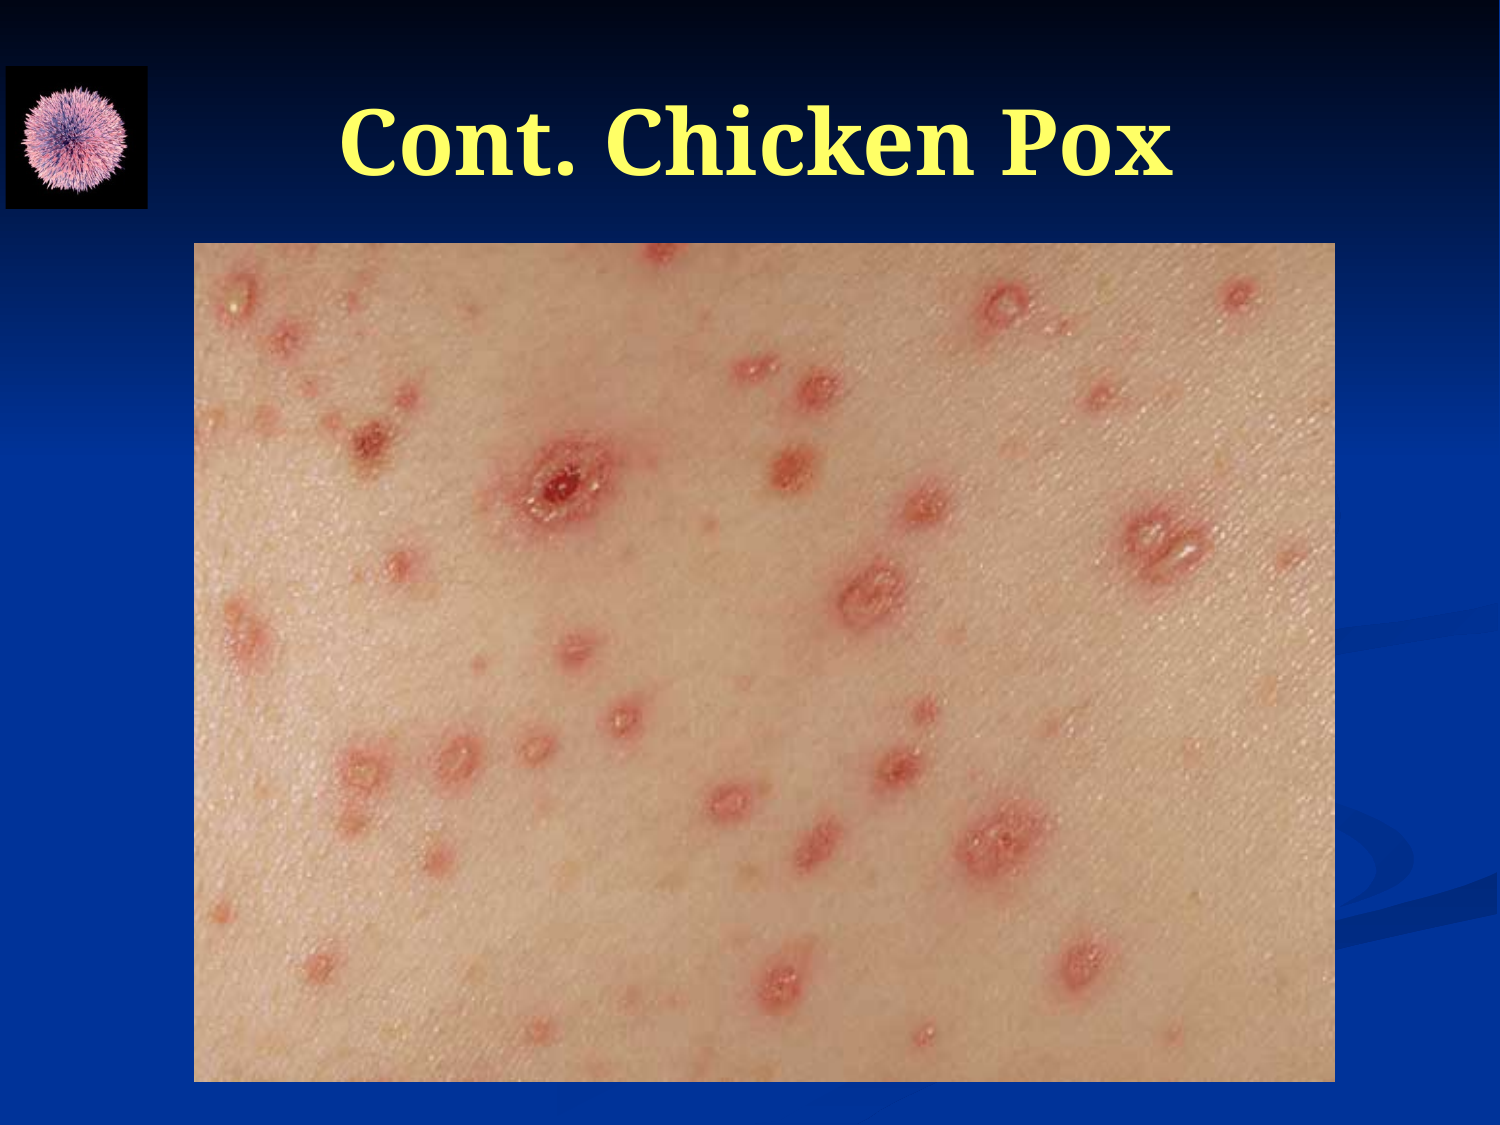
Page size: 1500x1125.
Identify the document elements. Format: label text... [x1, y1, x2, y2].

title Cont. Chicken Pox [159, 44, 1353, 233]
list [194, 243, 1335, 1082]
picture [5, 66, 148, 209]
